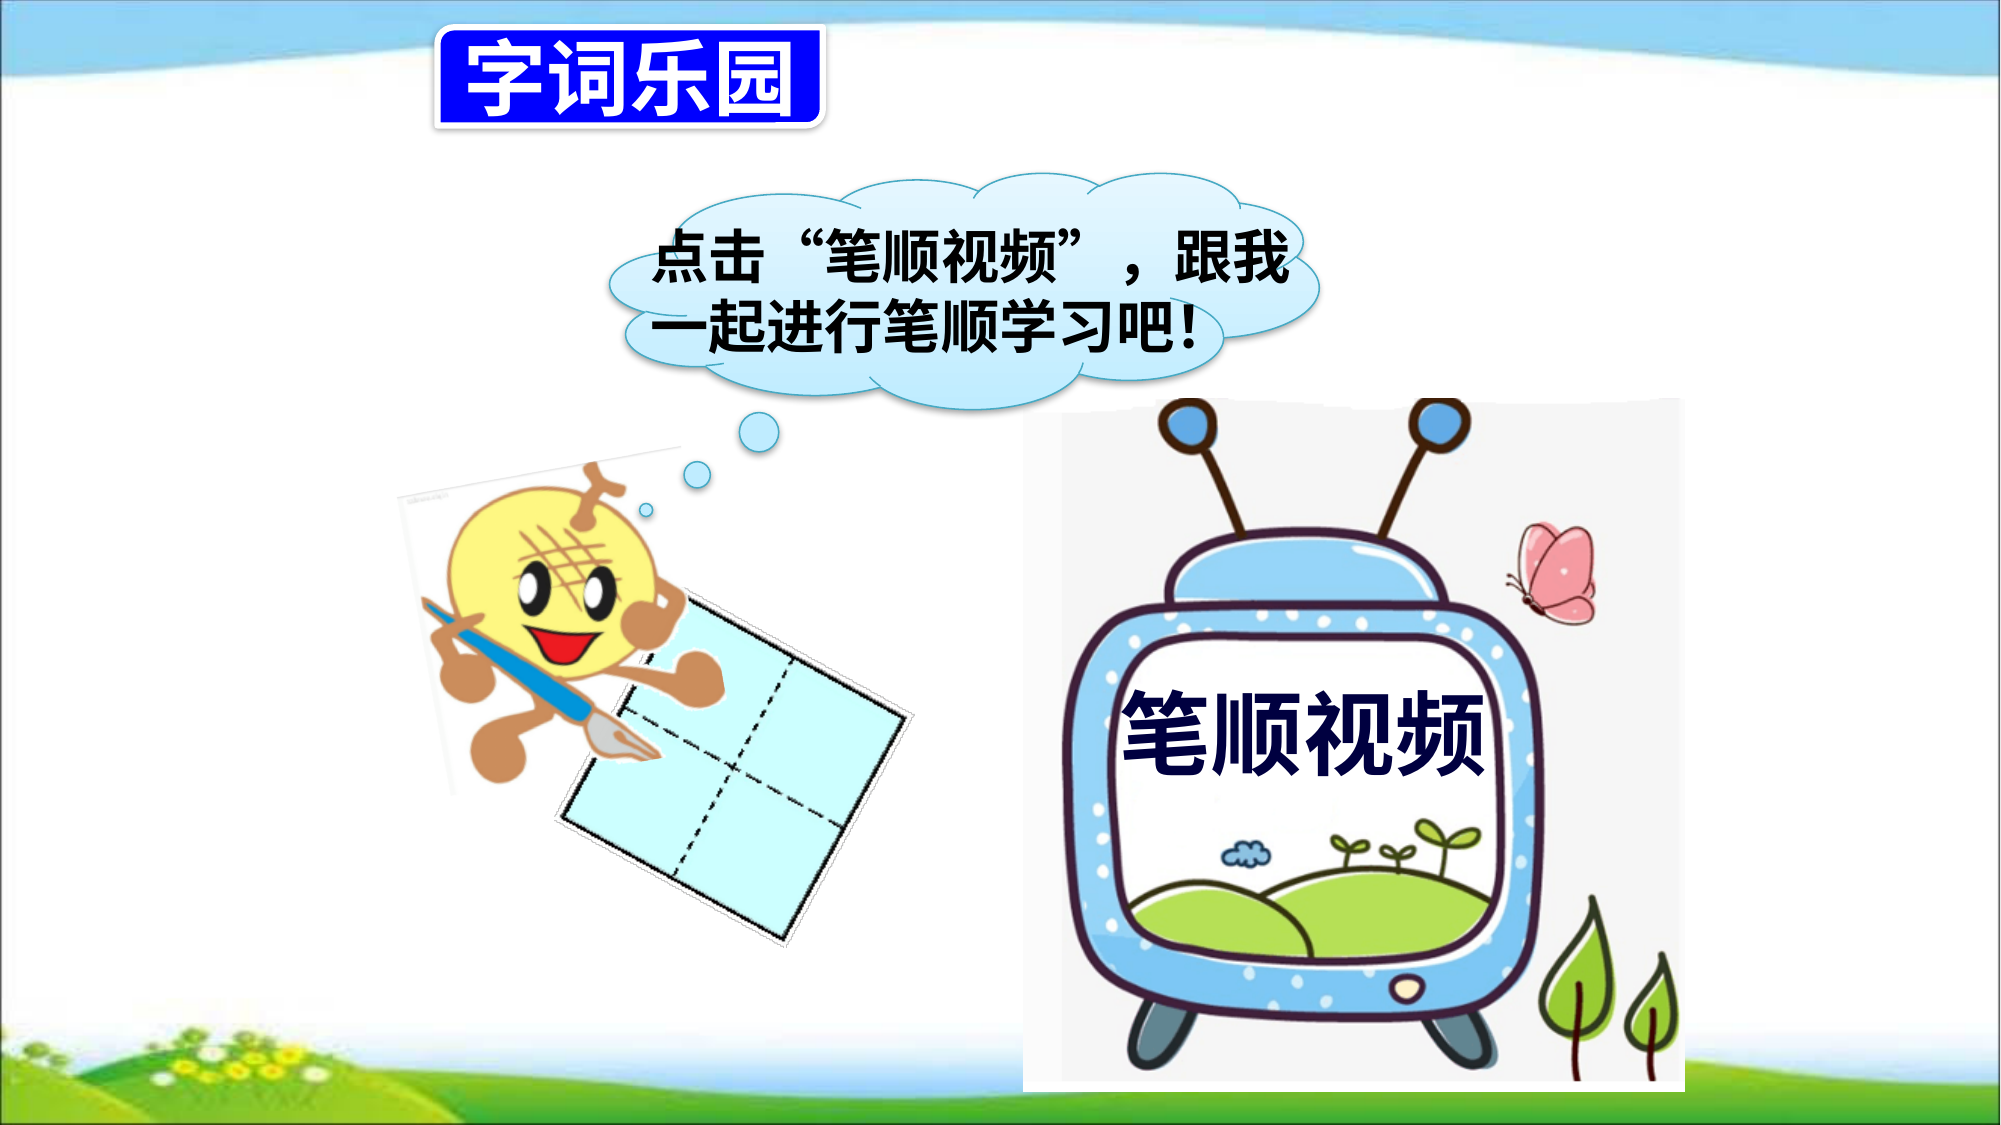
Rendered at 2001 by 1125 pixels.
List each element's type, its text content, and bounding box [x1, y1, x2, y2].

text_box 字词乐园 [434, 24, 826, 129]
text_box [697, 172, 1277, 212]
text_box [608, 258, 635, 310]
text_box [738, 411, 780, 453]
text_box 点击“笔顺视频”，跟我一起进行笔顺学习吧！ [635, 212, 1335, 368]
text_box [624, 317, 635, 352]
text_box [685, 460, 710, 468]
text_box [706, 368, 1198, 411]
picture [0, 0, 2001, 1125]
